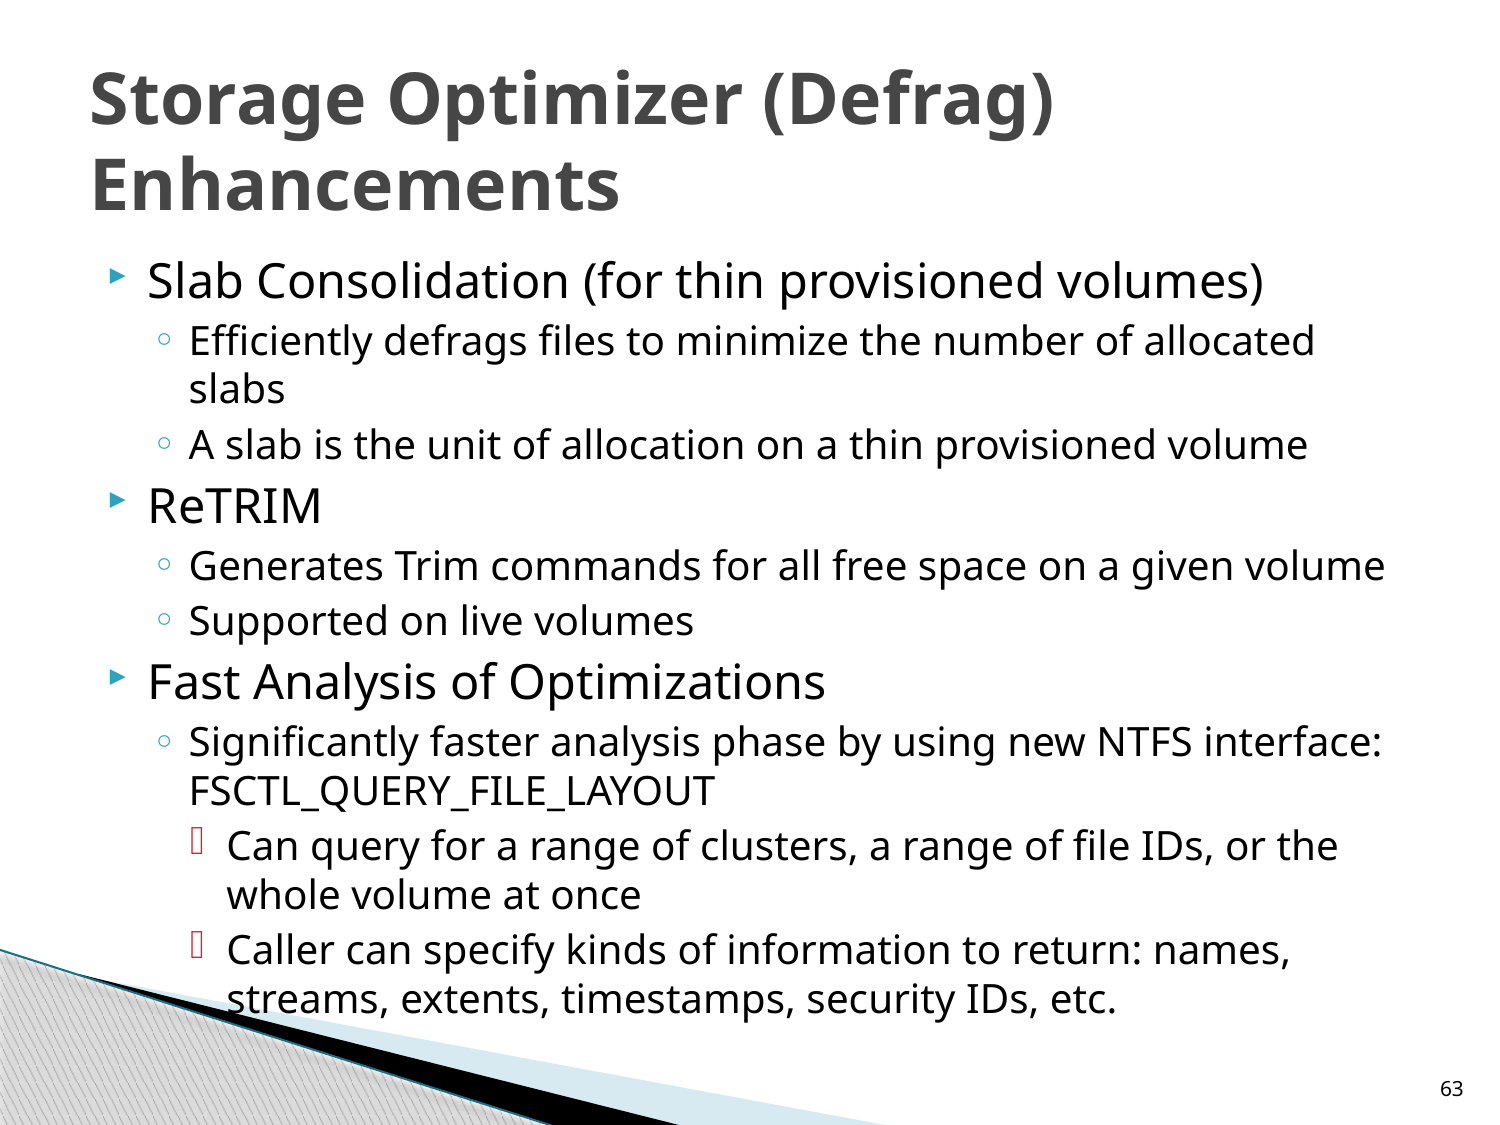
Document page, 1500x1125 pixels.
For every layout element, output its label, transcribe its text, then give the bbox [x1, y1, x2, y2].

title Storage Optimizer (Defrag) Enhancements [75, 45, 1425, 233]
slide_number 63 [1418, 1051, 1479, 1112]
list Slab Consolidation (for thin provisioned volumes) Efficiently defrags files to minimize the number of allocated slabs A slab is the unit of allocation on a thin provisioned volume ReTRIM Generates Trim commands for all free space on a given volume Supported on live volumes Fast Analysis of Optimizations Significantly faster analysis phase by using new NTFS interface: FSCTL_QUERY_FILE_LAYOUT Can query for a range of clusters, a range of file IDs, or the whole volume at once Caller can specify kinds of information to return: names, streams, extents, timestamps, security IDs, etc. [75, 243, 1425, 1063]
